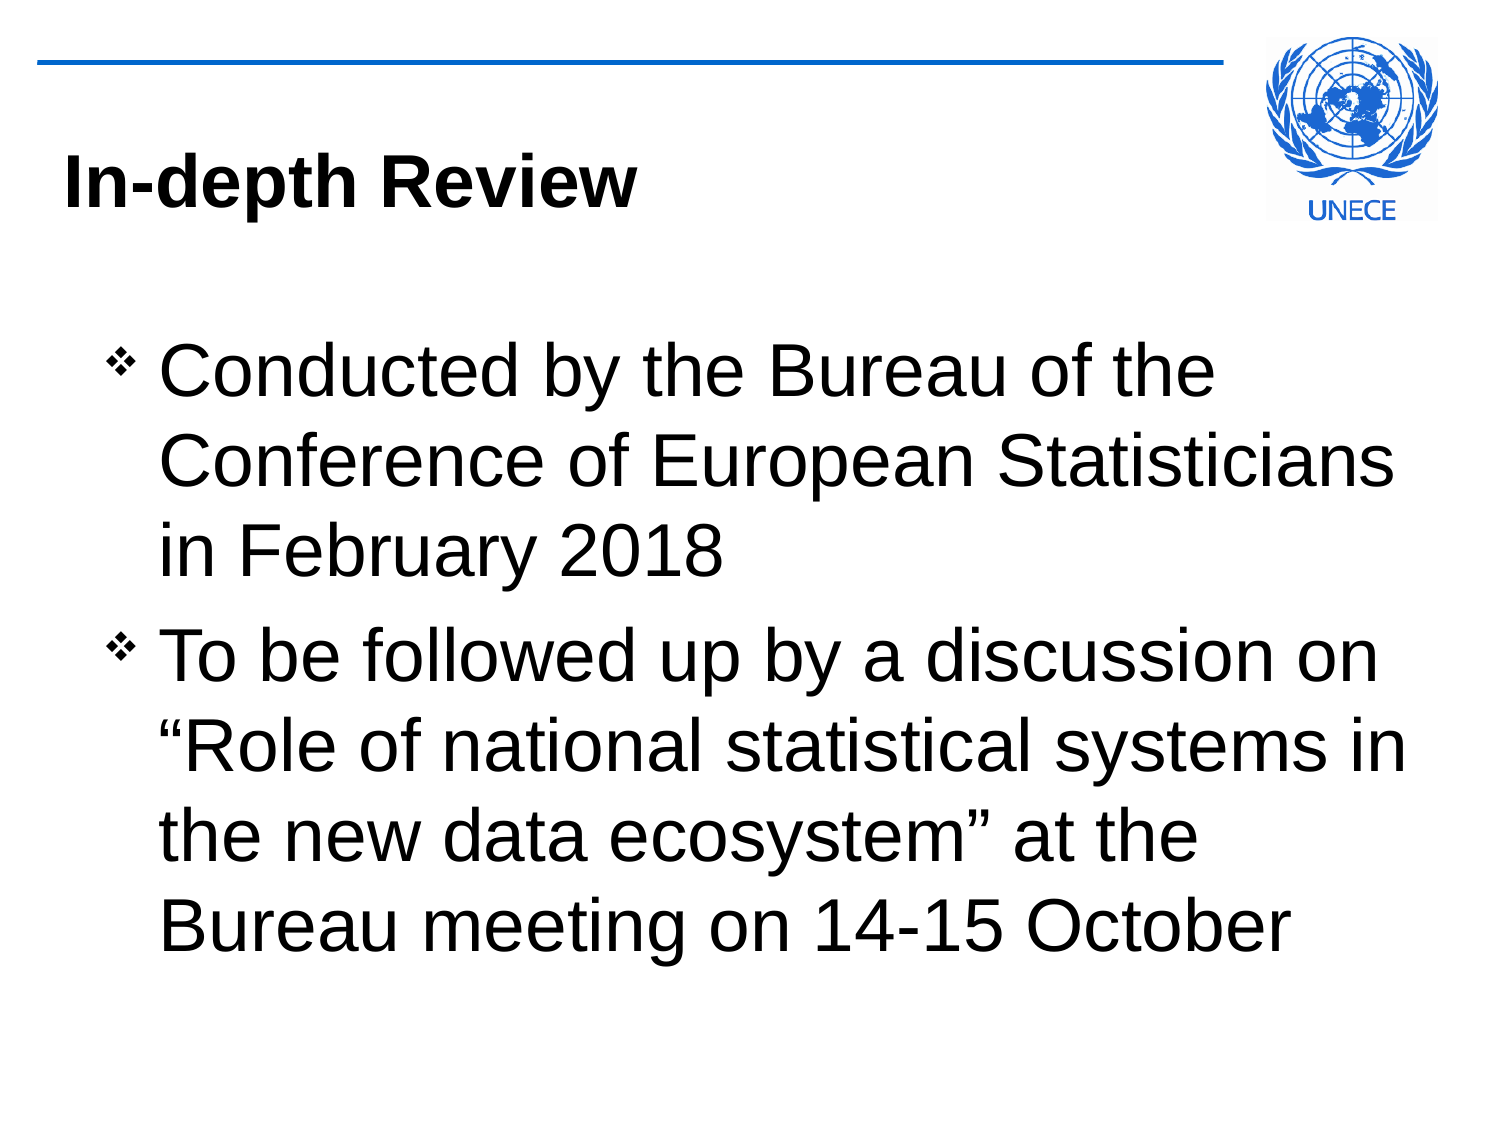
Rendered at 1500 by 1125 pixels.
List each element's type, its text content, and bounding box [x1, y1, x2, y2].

list Conducted by the Bureau of the Conference of European Statisticians in February 2018 To be followed up by a discussion on “Role of national statistical systems in the new data ecosystem” at the Bureau meeting on 14-15 October [87, 314, 1436, 1000]
picture [1266, 37, 1438, 221]
title In-depth Review [48, 95, 1212, 259]
